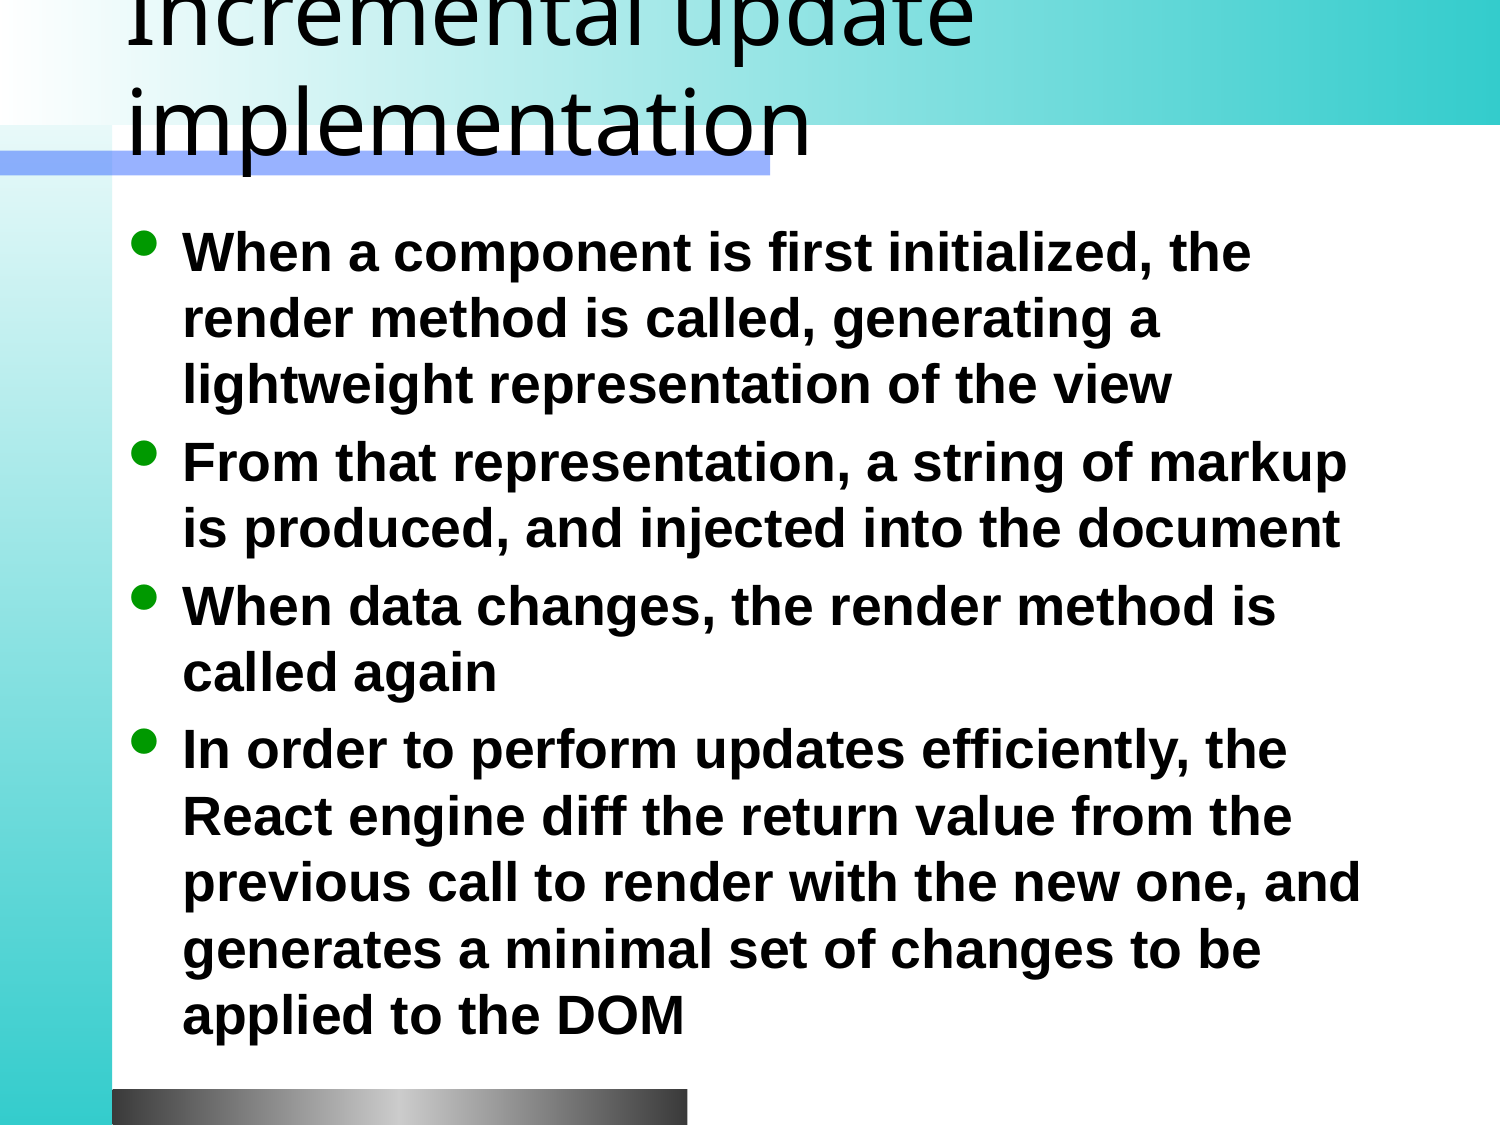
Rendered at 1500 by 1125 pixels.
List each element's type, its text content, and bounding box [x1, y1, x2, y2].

title Incremental update implementation [110, 0, 1500, 127]
list When a component is first initialized, the render method is called, generating a lightweight representation of the view From that representation, a string of markup is produced, and injected into the document When data changes, the render method is called again In order to perform updates efficiently, the React engine diff the return value from the previous call to render with the new one, and generates a minimal set of changes to be applied to the DOM [112, 208, 1388, 1072]
